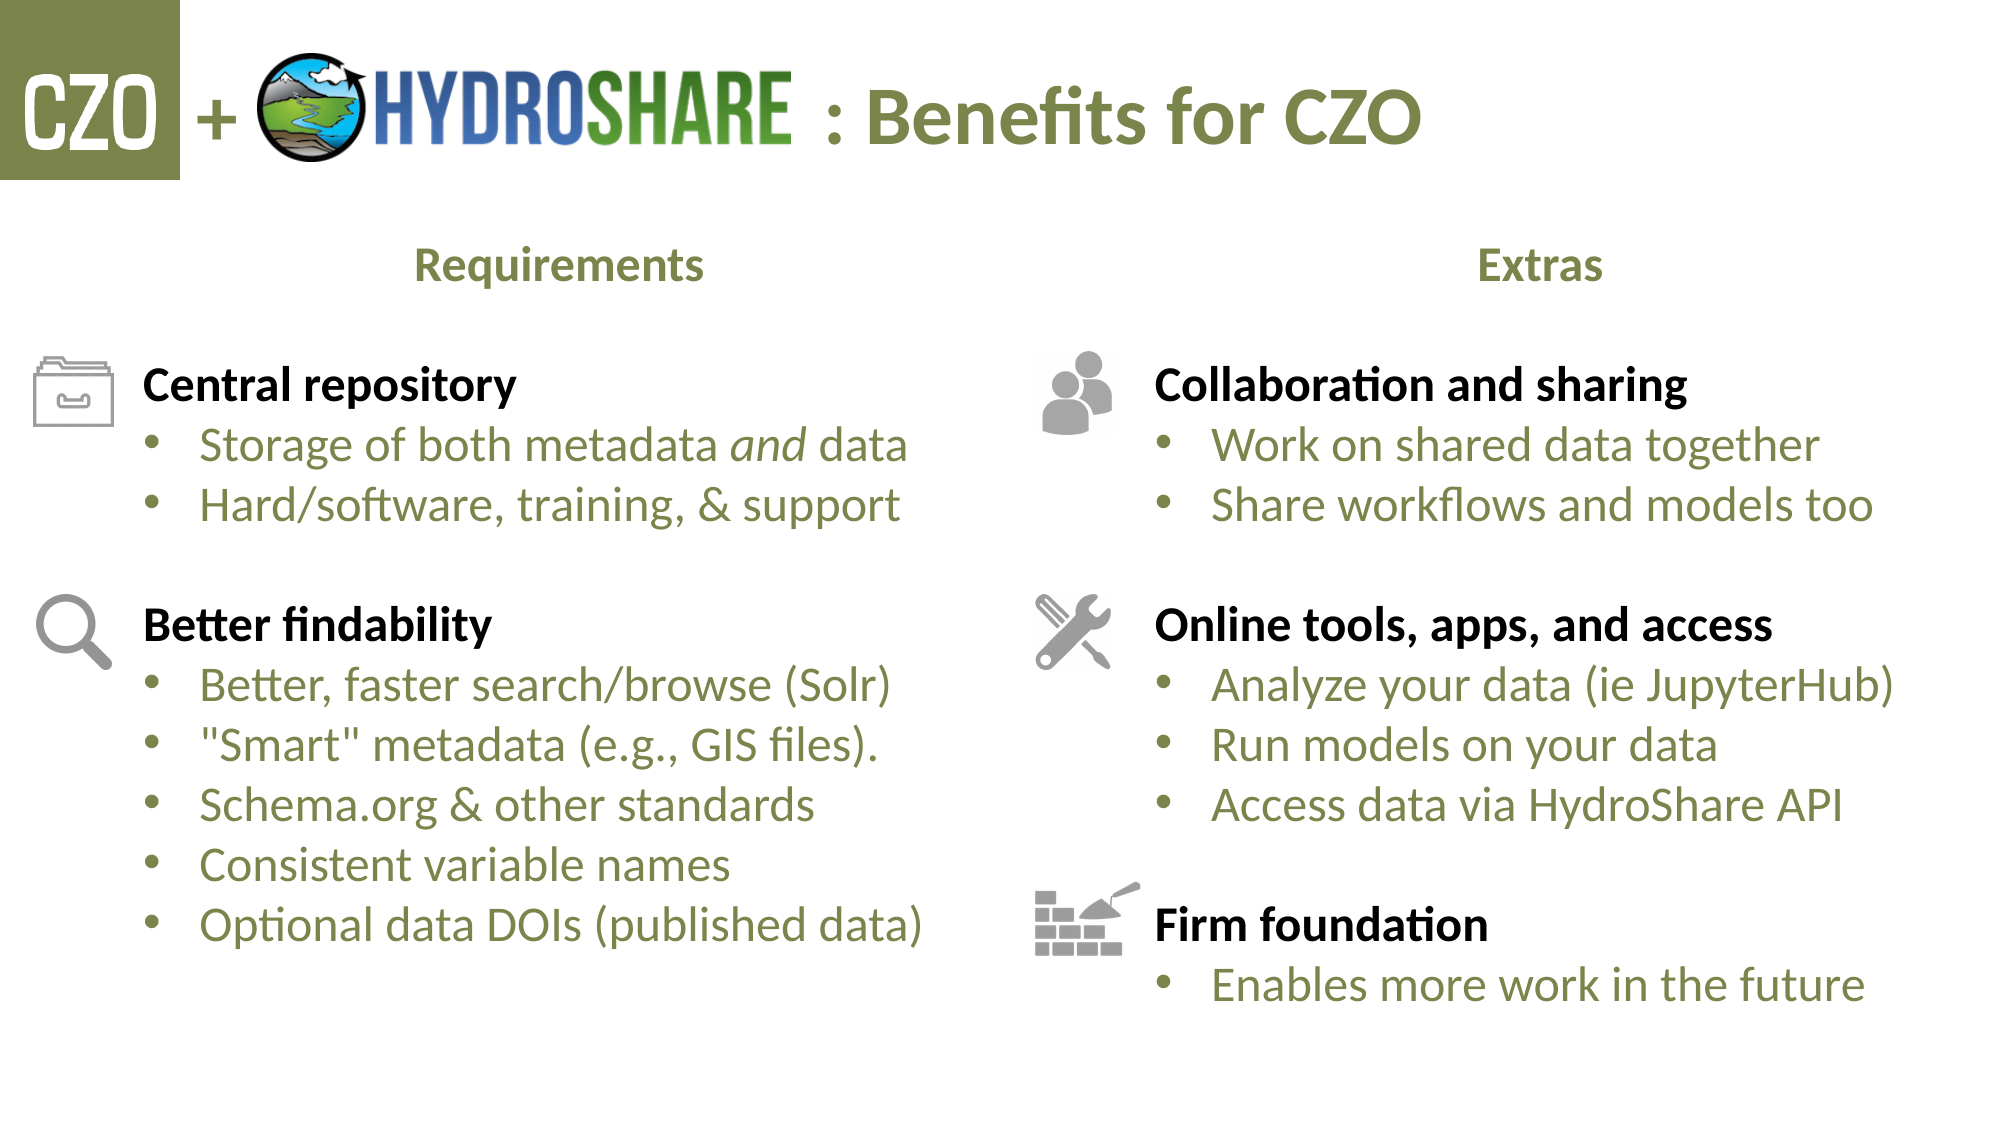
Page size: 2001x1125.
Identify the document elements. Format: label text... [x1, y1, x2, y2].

picture [33, 351, 114, 432]
text_box : Benefits for CZO [808, 53, 1439, 169]
picture [1035, 351, 1119, 435]
picture [1025, 872, 1145, 967]
picture [36, 594, 112, 670]
text_box Requirements Central repository Storage of both metadata and data Hard/software, training, & support Better findability Better, faster search/browse (Solr) "Smart" metadata (e.g., GIS files). Schema.org & other standards Consistent variable names Optional data DOIs (published data) [128, 223, 991, 959]
picture [0, 0, 180, 180]
text_box Extras Collaboration and sharing Work on shared data together Share workflows and models too Online tools, apps, and access Analyze your data (ie JupyterHub) Run models on your data Access data via HydroShare API Firm foundation Enables more work in the future [1140, 223, 1941, 1079]
picture [257, 53, 791, 162]
text_box + [181, 55, 253, 171]
picture [1035, 594, 1111, 670]
